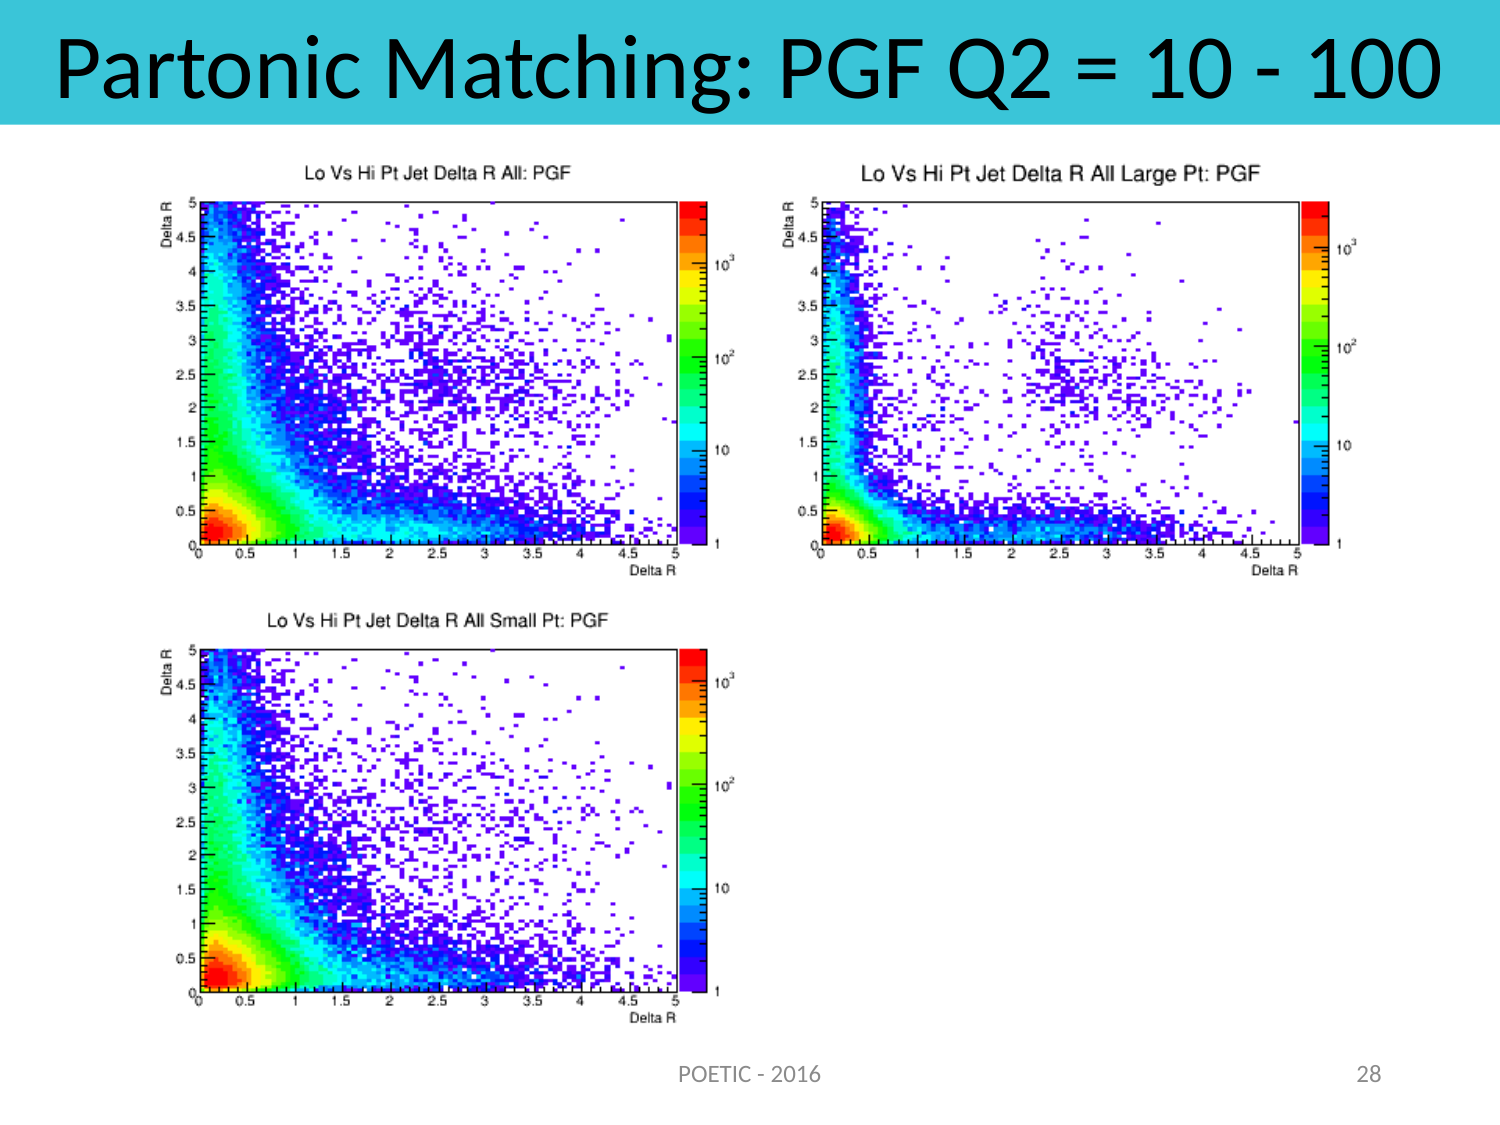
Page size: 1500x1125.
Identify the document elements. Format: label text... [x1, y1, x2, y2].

text_box Partonic Matching: PGF Q2 = 10 - 100 [0, 0, 1500, 125]
footer POETIC - 2016 [496, 1045, 1004, 1103]
slide_number 28 [1059, 1042, 1397, 1103]
picture [128, 150, 1372, 1045]
